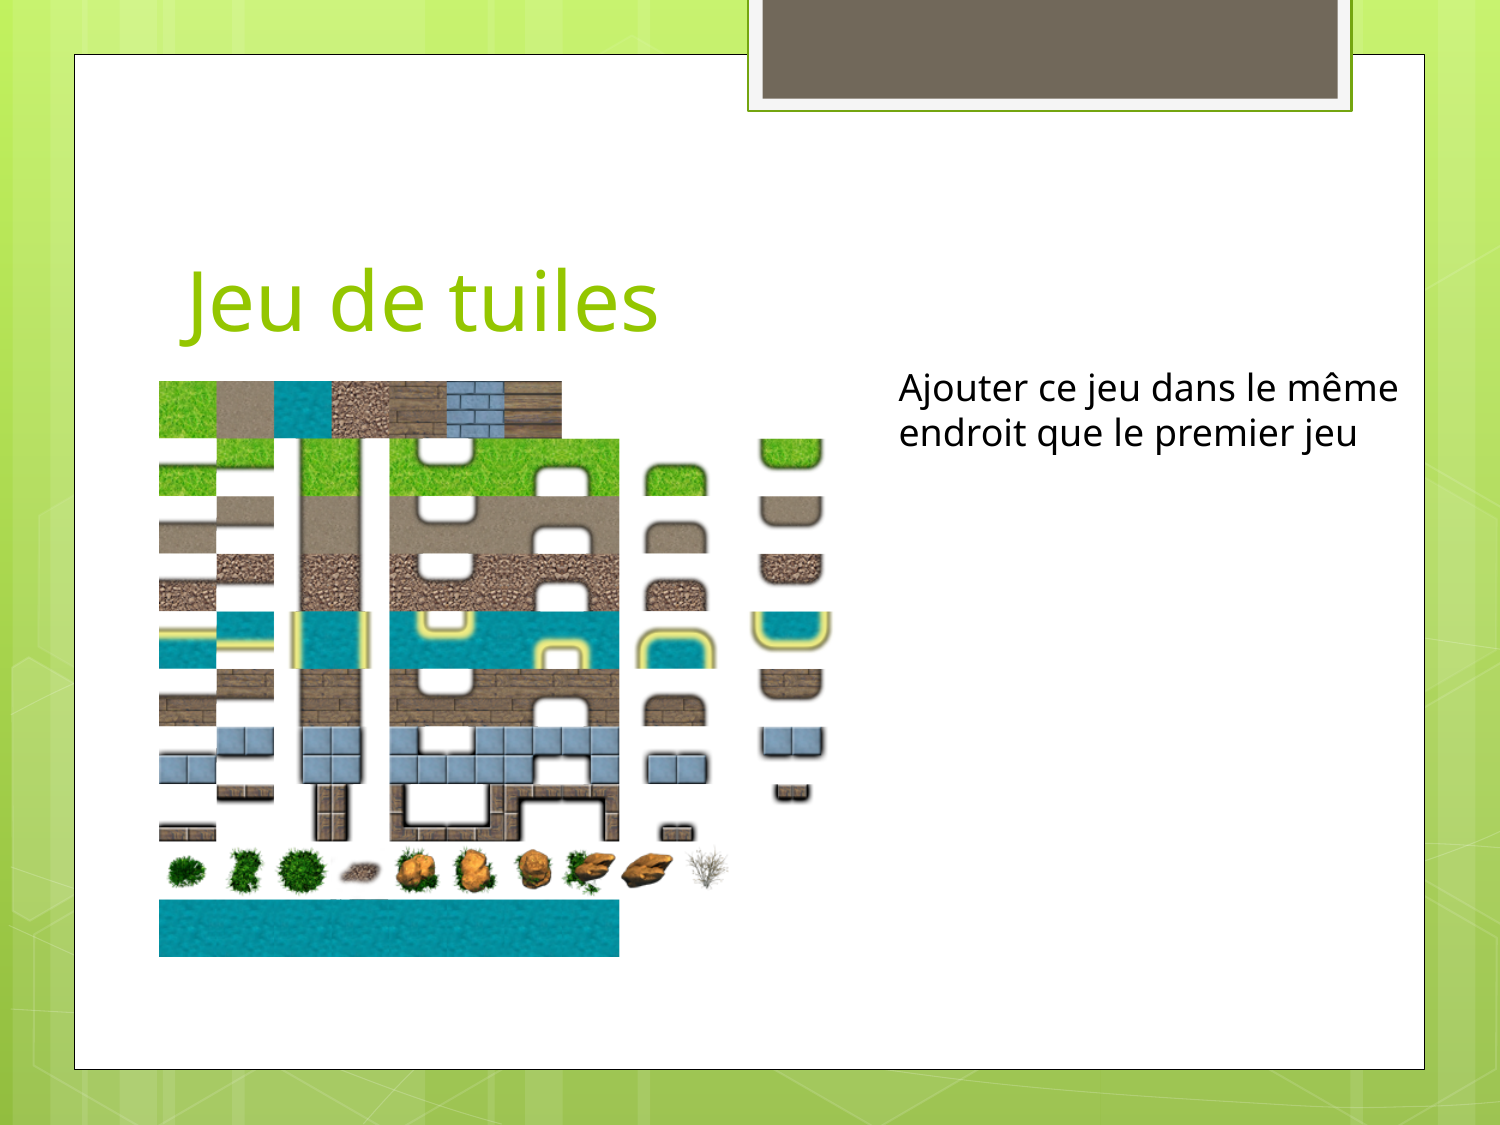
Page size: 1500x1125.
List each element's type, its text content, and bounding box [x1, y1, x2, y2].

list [159, 380, 851, 957]
text_box Ajouter ce jeu dans le même endroit que le premier jeu [883, 356, 1415, 461]
title Jeu de tuiles [171, 168, 1324, 357]
